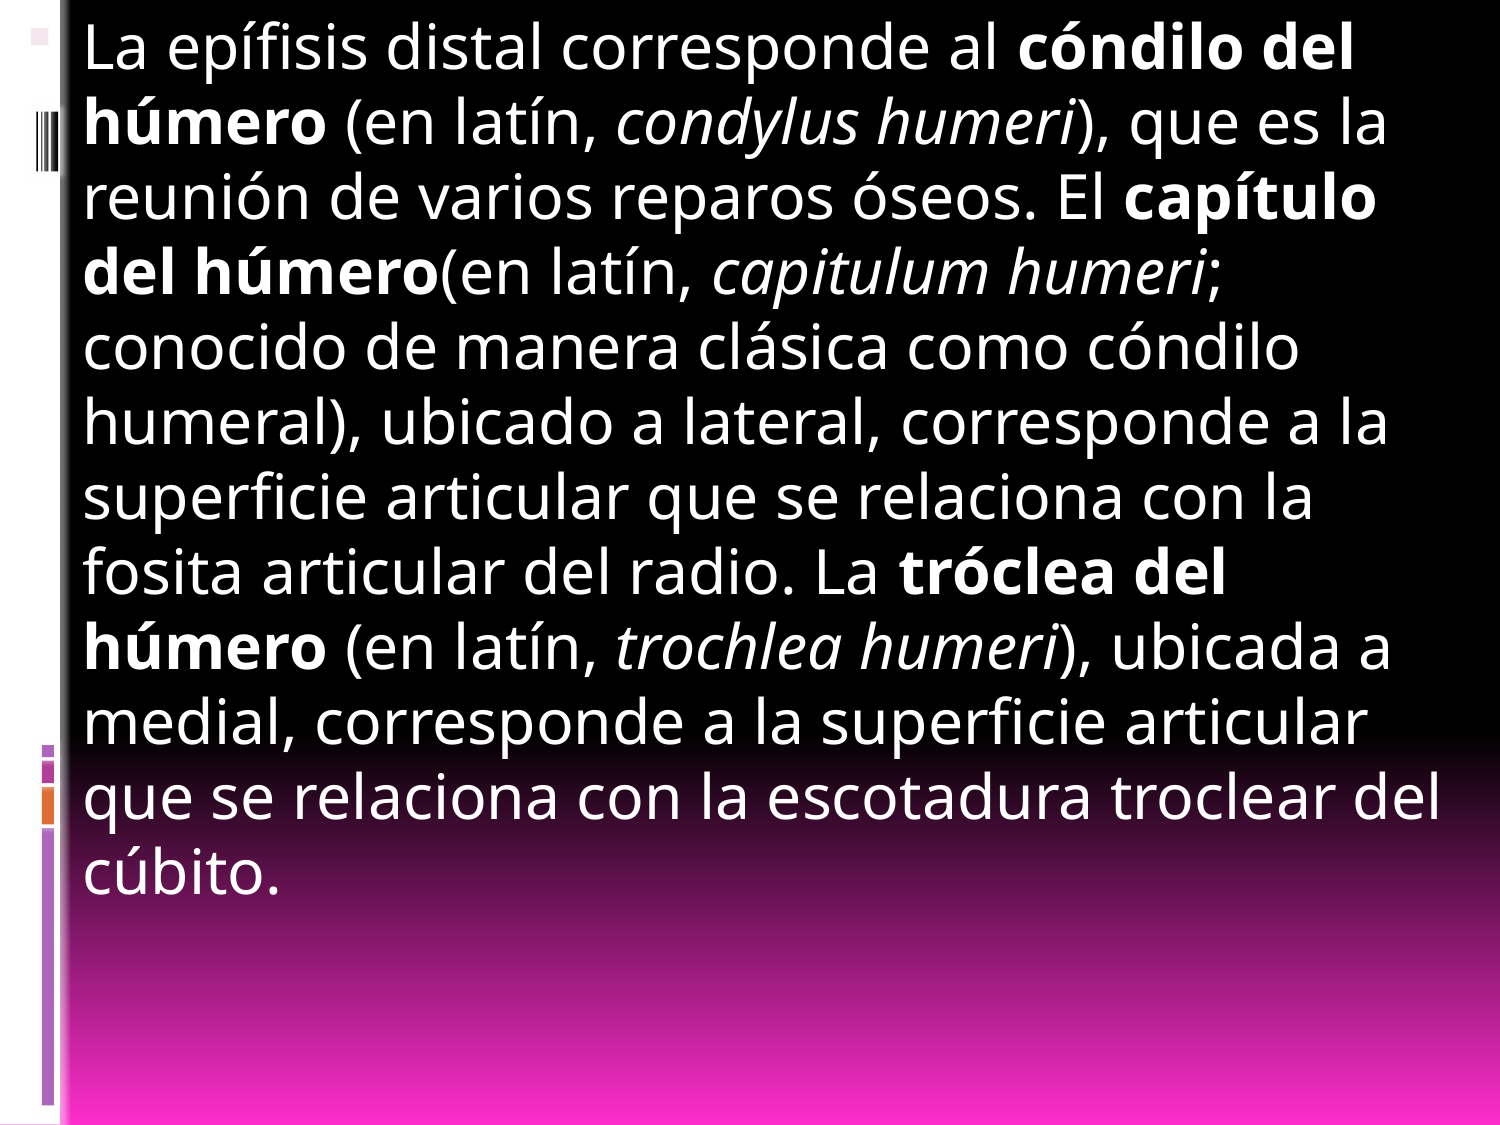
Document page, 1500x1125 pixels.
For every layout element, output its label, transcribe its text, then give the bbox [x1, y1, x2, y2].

list La epífisis distal corresponde al cóndilo del húmero (en latín, condylus humeri), que es la reunión de varios reparos óseos. El capítulo del húmero(en latín, capitulum humeri; conocido de manera clásica como cóndilo humeral), ubicado a lateral, corresponde a la superficie articular que se relaciona con la fosita articular del radio. La tróclea del húmero (en latín, trochlea humeri), ubicada a medial, corresponde a la superficie articular que se relaciona con la escotadura troclear del cúbito. [0, 0, 1500, 1125]
